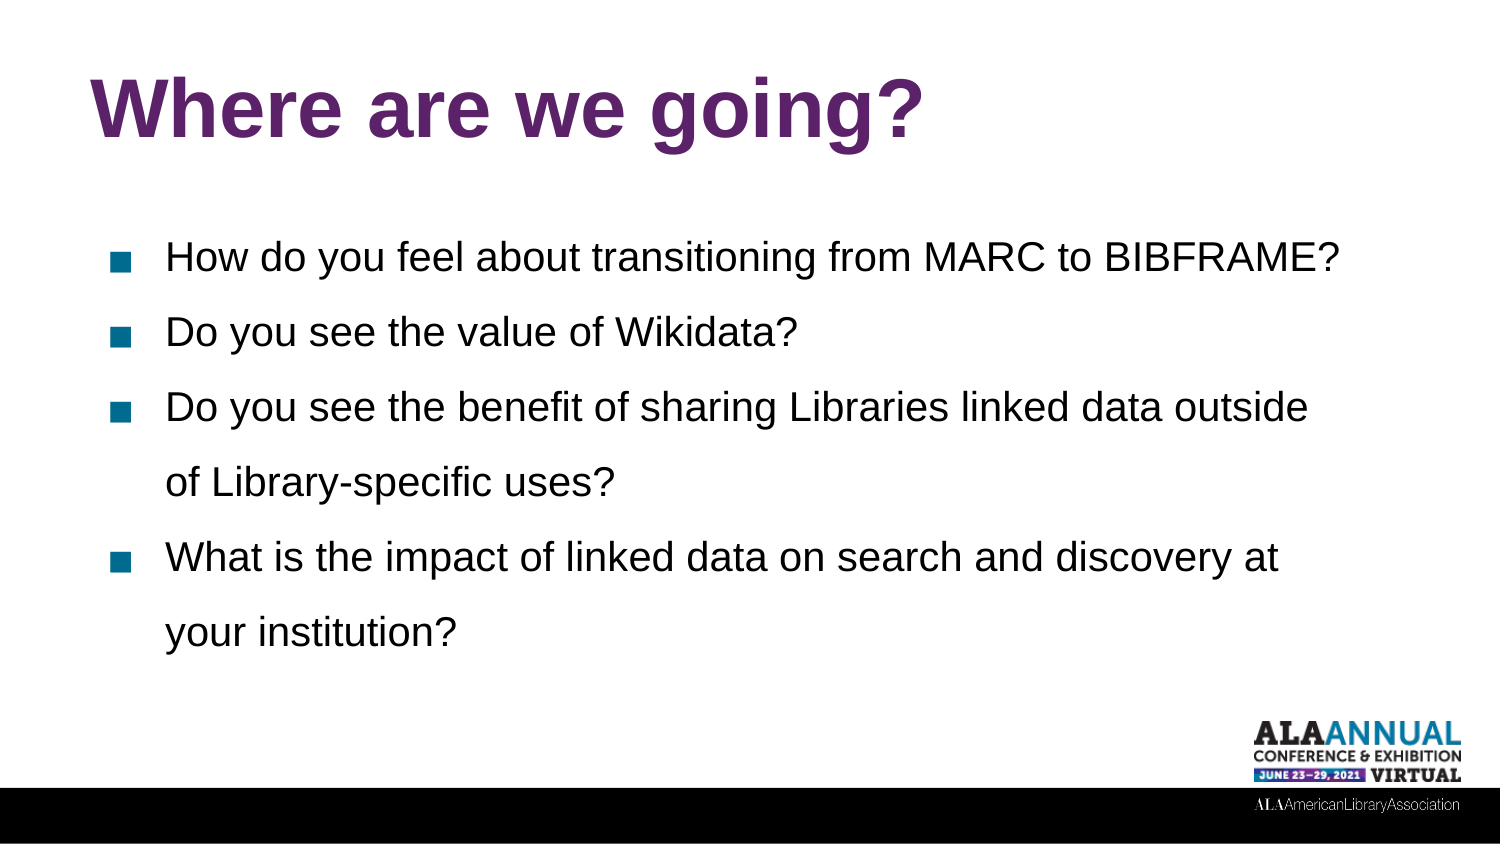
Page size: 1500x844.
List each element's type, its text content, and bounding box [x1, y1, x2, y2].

picture [1355, 721, 1364, 735]
picture [1381, 721, 1390, 736]
picture [1254, 721, 1461, 782]
list How do you feel about transitioning from MARC to BIBFRAME? Do you see the value of Wikidata? Do you see the benefit of sharing Libraries linked data outside of Library-specific uses? What is the impact of linked data on search and discovery at your institution? [75, 196, 1359, 703]
picture [1405, 721, 1415, 741]
picture [1254, 798, 1459, 813]
title Where are we going? [75, 33, 1425, 175]
picture [1451, 721, 1461, 741]
